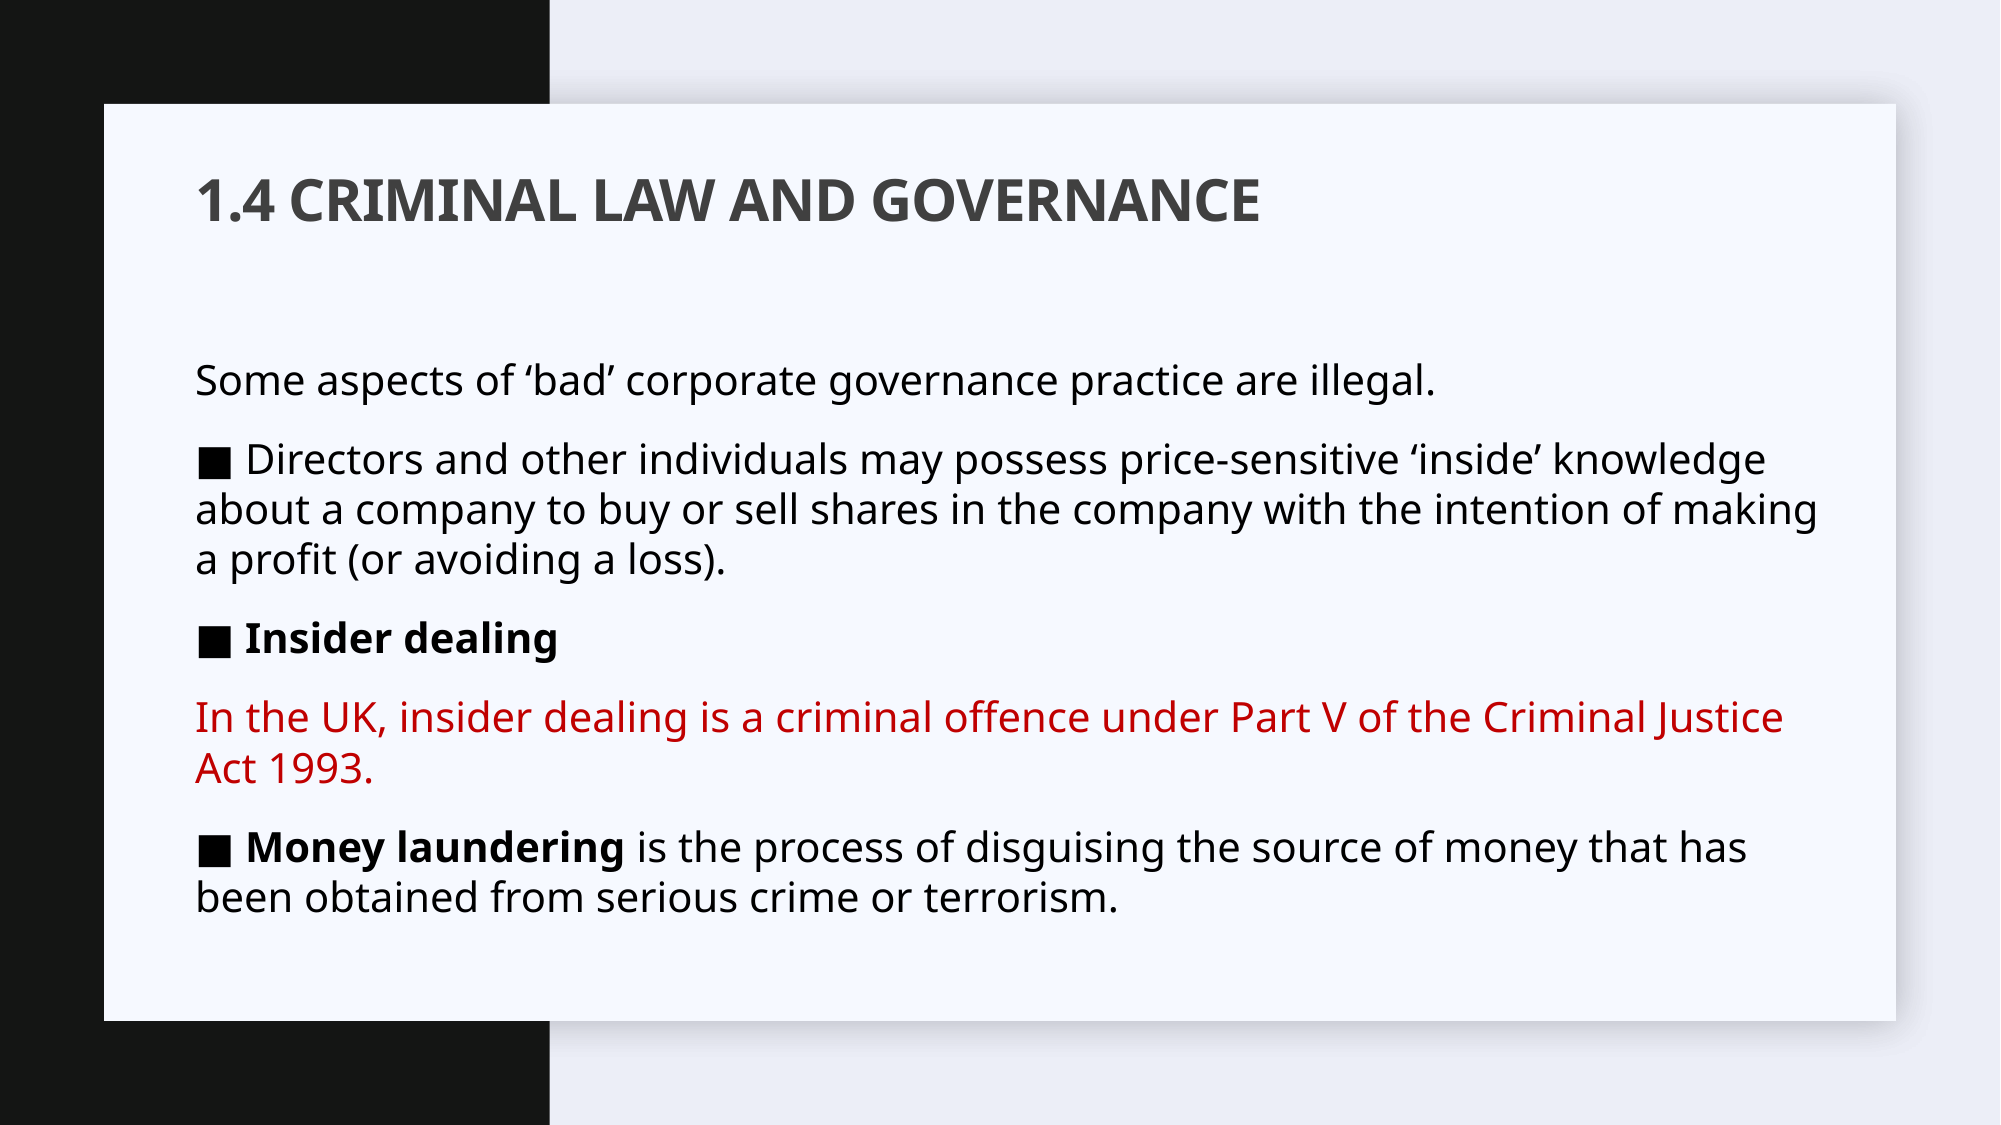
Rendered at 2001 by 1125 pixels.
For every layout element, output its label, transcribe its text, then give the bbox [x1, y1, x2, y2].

title 1.4 Criminal law and governance [180, 154, 1830, 251]
list Some aspects of ‘bad’ corporate governance practice are illegal. ■ Directors and other individuals may possess price-sensitive ‘inside’ knowledge about a company to buy or sell shares in the company with the intention of making a proﬁt (or avoiding a loss). ■ Insider dealing In the UK, insider dealing is a criminal offence under Part V of the Criminal Justice Act 1993. ■ Money laundering is the process of disguising the source of money that has been obtained from serious crime or terrorism. [180, 345, 1830, 963]
